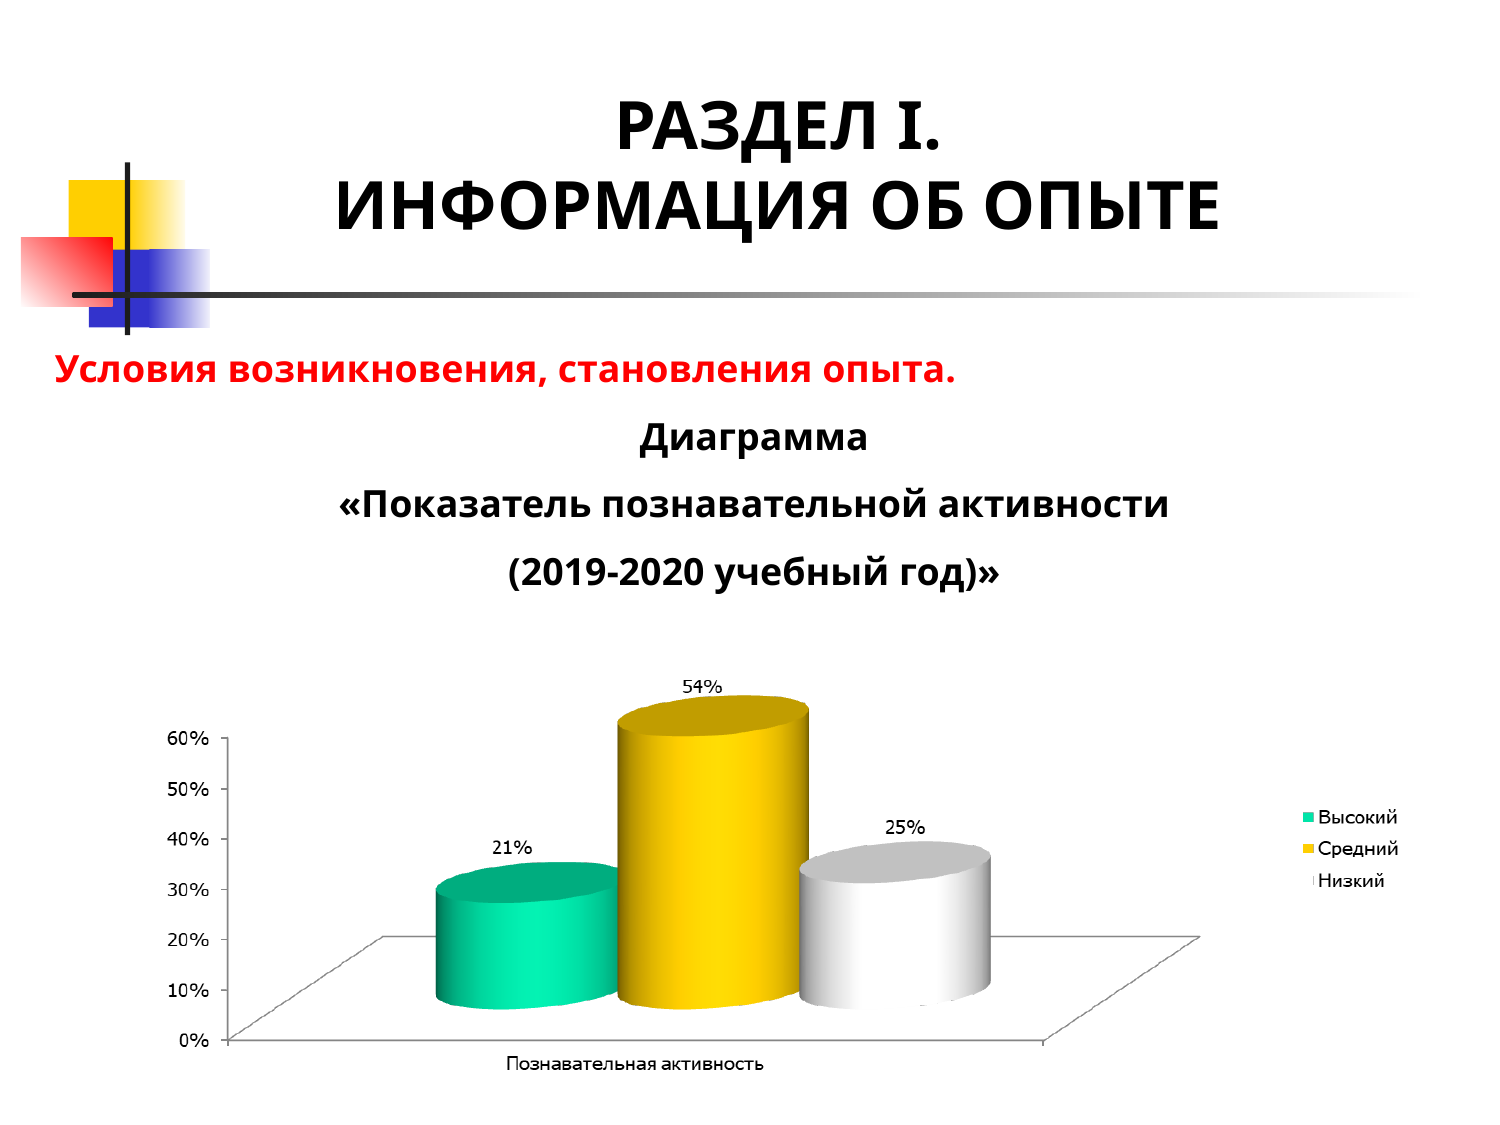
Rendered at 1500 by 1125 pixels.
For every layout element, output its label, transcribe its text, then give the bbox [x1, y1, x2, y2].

text_box Условия возникновения, становления опыта. Диаграмма «Показатель познавательной активности (2019-2020 учебный год)» [39, 338, 1469, 601]
text_box РАЗДЕЛ I. ИНФОРМАЦИЯ ОБ ОПЫТЕ [111, 75, 1446, 250]
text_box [76, 602, 1424, 1095]
